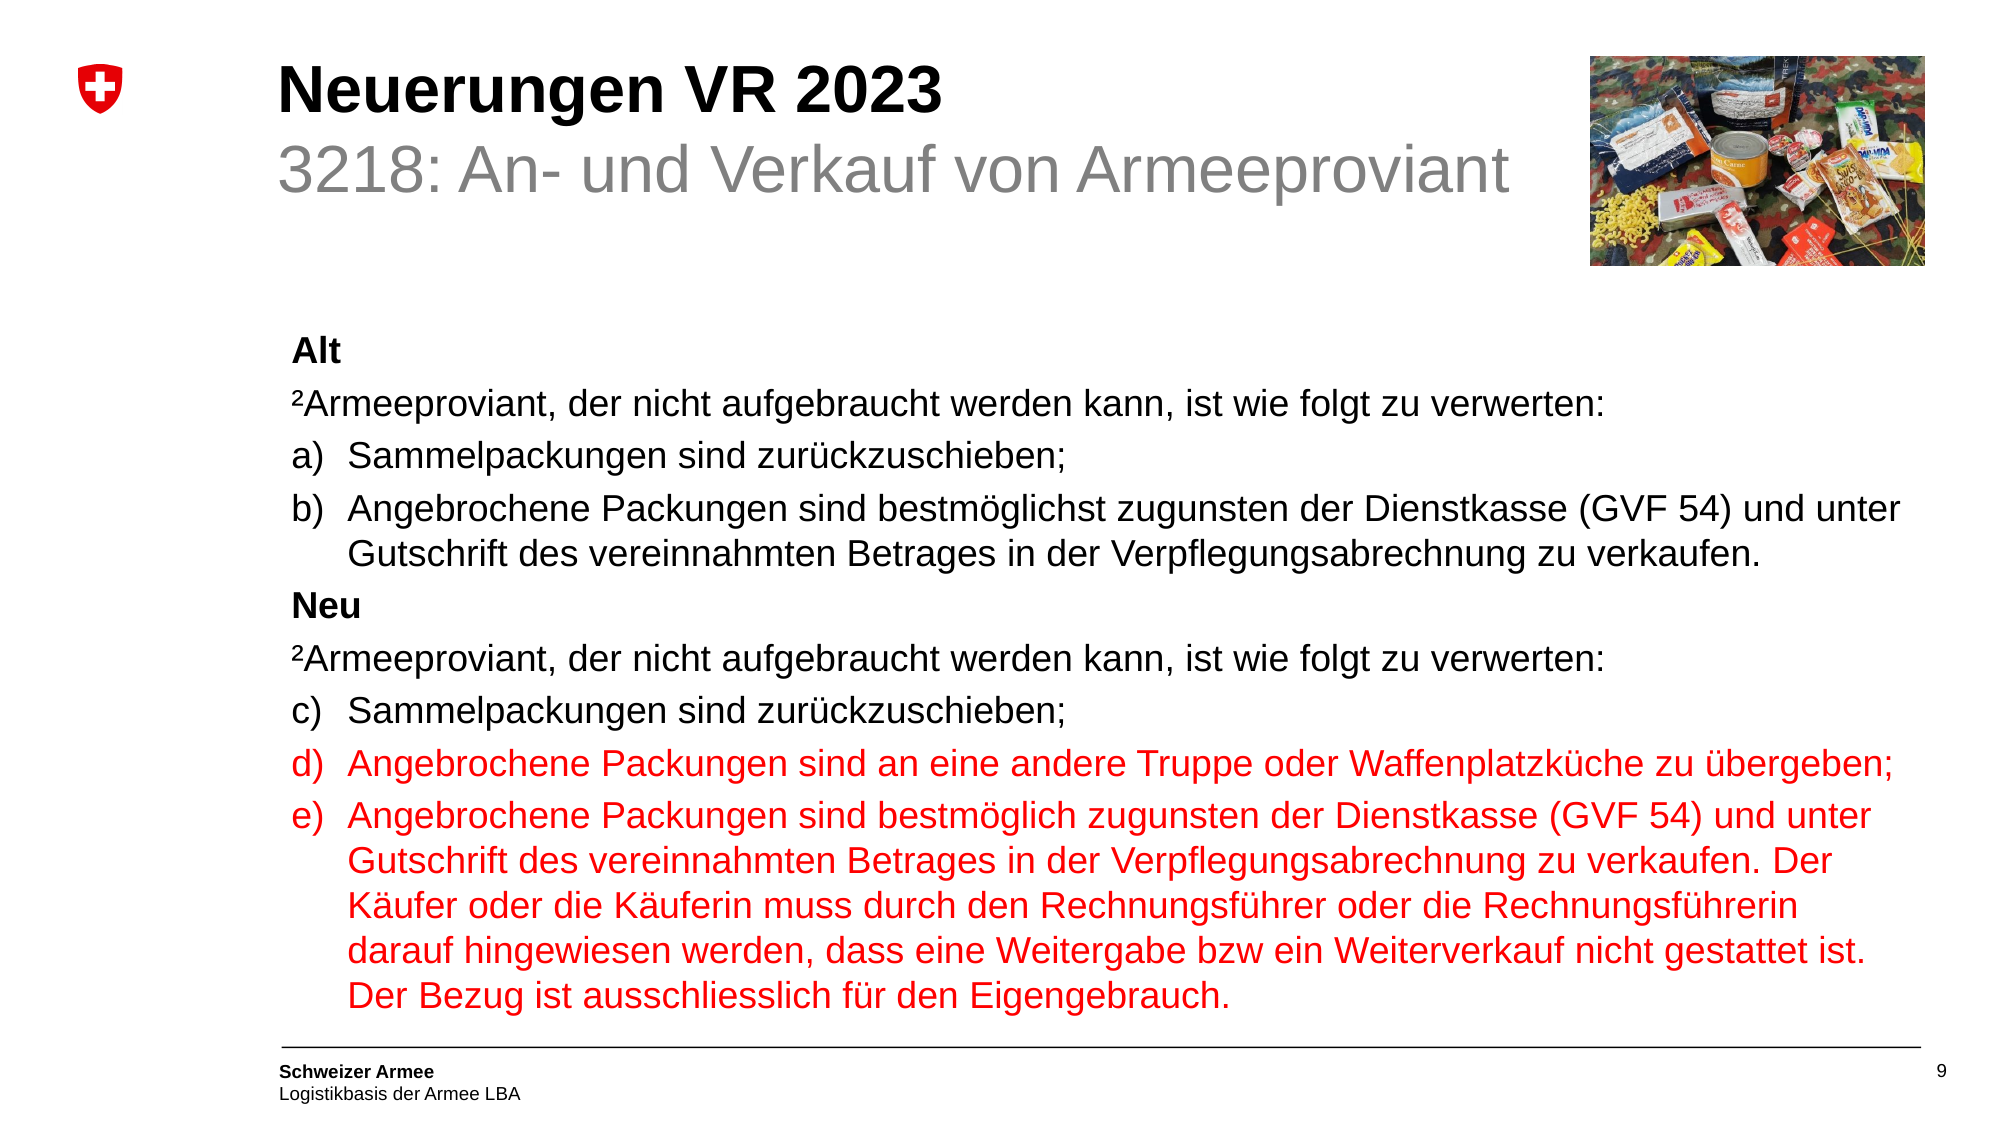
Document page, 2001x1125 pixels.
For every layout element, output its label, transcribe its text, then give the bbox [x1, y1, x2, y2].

picture [78, 64, 123, 115]
title Neuerungen VR 2023 3218: An- und Verkauf von Armeeproviant [277, 45, 1910, 209]
picture [1590, 56, 1925, 266]
list Alt ²Armeeproviant, der nicht aufgebraucht werden kann, ist wie folgt zu verwerten: Sammelpackungen sind zurückzuschieben; Angebrochene Packungen sind bestmöglichst zugunsten der Dienstkasse (GVF 54) und unter Gutschrift des vereinnahmten Betrages in der Verpflegungsabrechnung zu verkaufen. Neu ²Armeeproviant, der nicht aufgebraucht werden kann, ist wie folgt zu verwerten: Sammelpackungen sind zurückzuschieben; Angebrochene Packungen sind an eine andere Truppe oder Waffenplatzküche zu übergeben; Angebrochene Packungen sind bestmöglich zugunsten der Dienstkasse (GVF 54) und unter Gutschrift des vereinnahmten Betrages in der Verpflegungsabrechnung zu verkaufen. Der Käufer oder die Käuferin muss durch den Rechnungsführer oder die Rechnungsführerin darauf hingewiesen werden, dass eine Weitergabe bzw ein Weiterverkauf nicht gestattet ist. Der Bezug ist ausschliesslich für den Eigengebrauch. [290, 326, 1910, 983]
